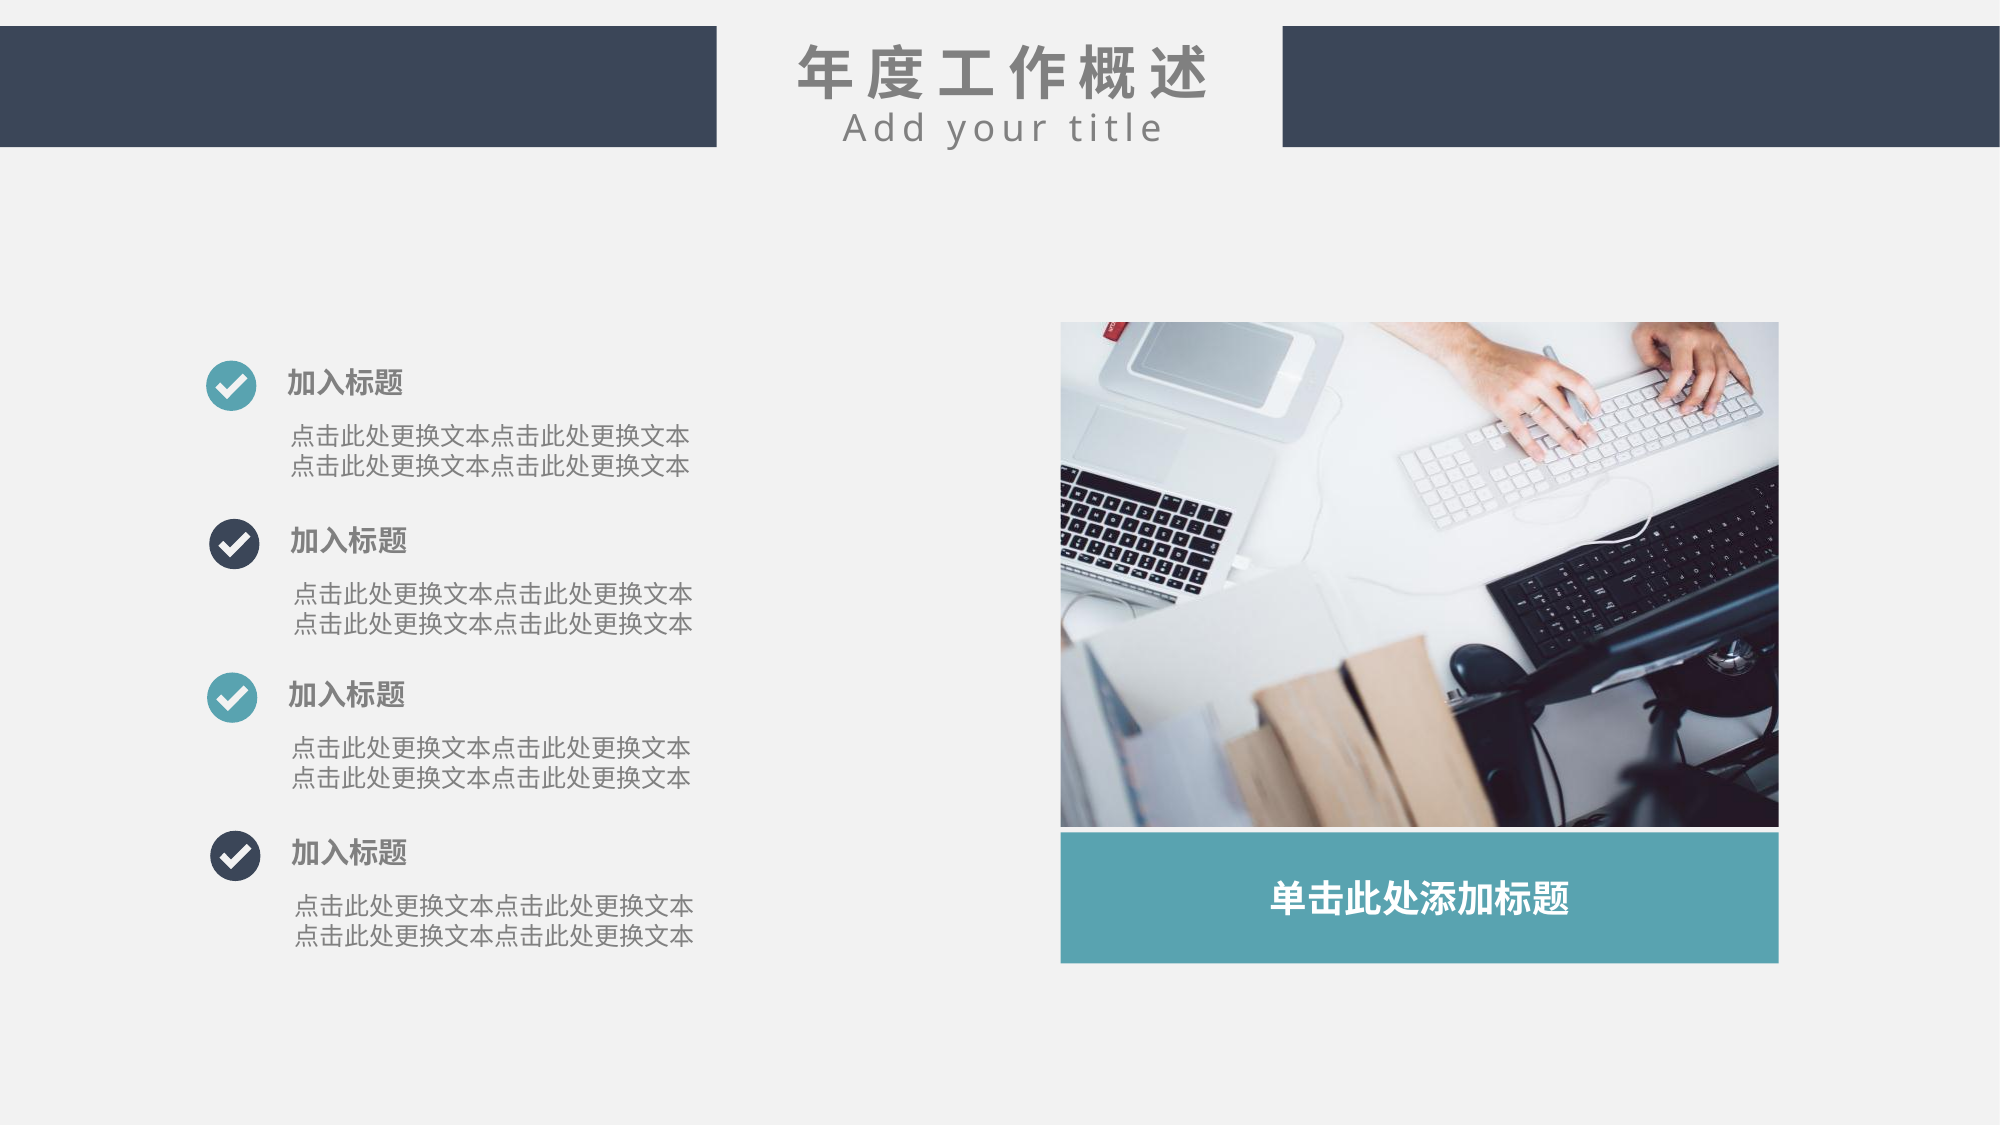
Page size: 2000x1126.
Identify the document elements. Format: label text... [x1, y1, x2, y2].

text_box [0, 25, 2000, 158]
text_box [209, 818, 1095, 971]
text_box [206, 660, 1080, 812]
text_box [205, 348, 1045, 500]
text_box [1059, 320, 1781, 829]
text_box [1099, 830, 1781, 965]
text_box 单击此处添加标题 [1230, 867, 1609, 928]
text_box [208, 507, 1095, 659]
